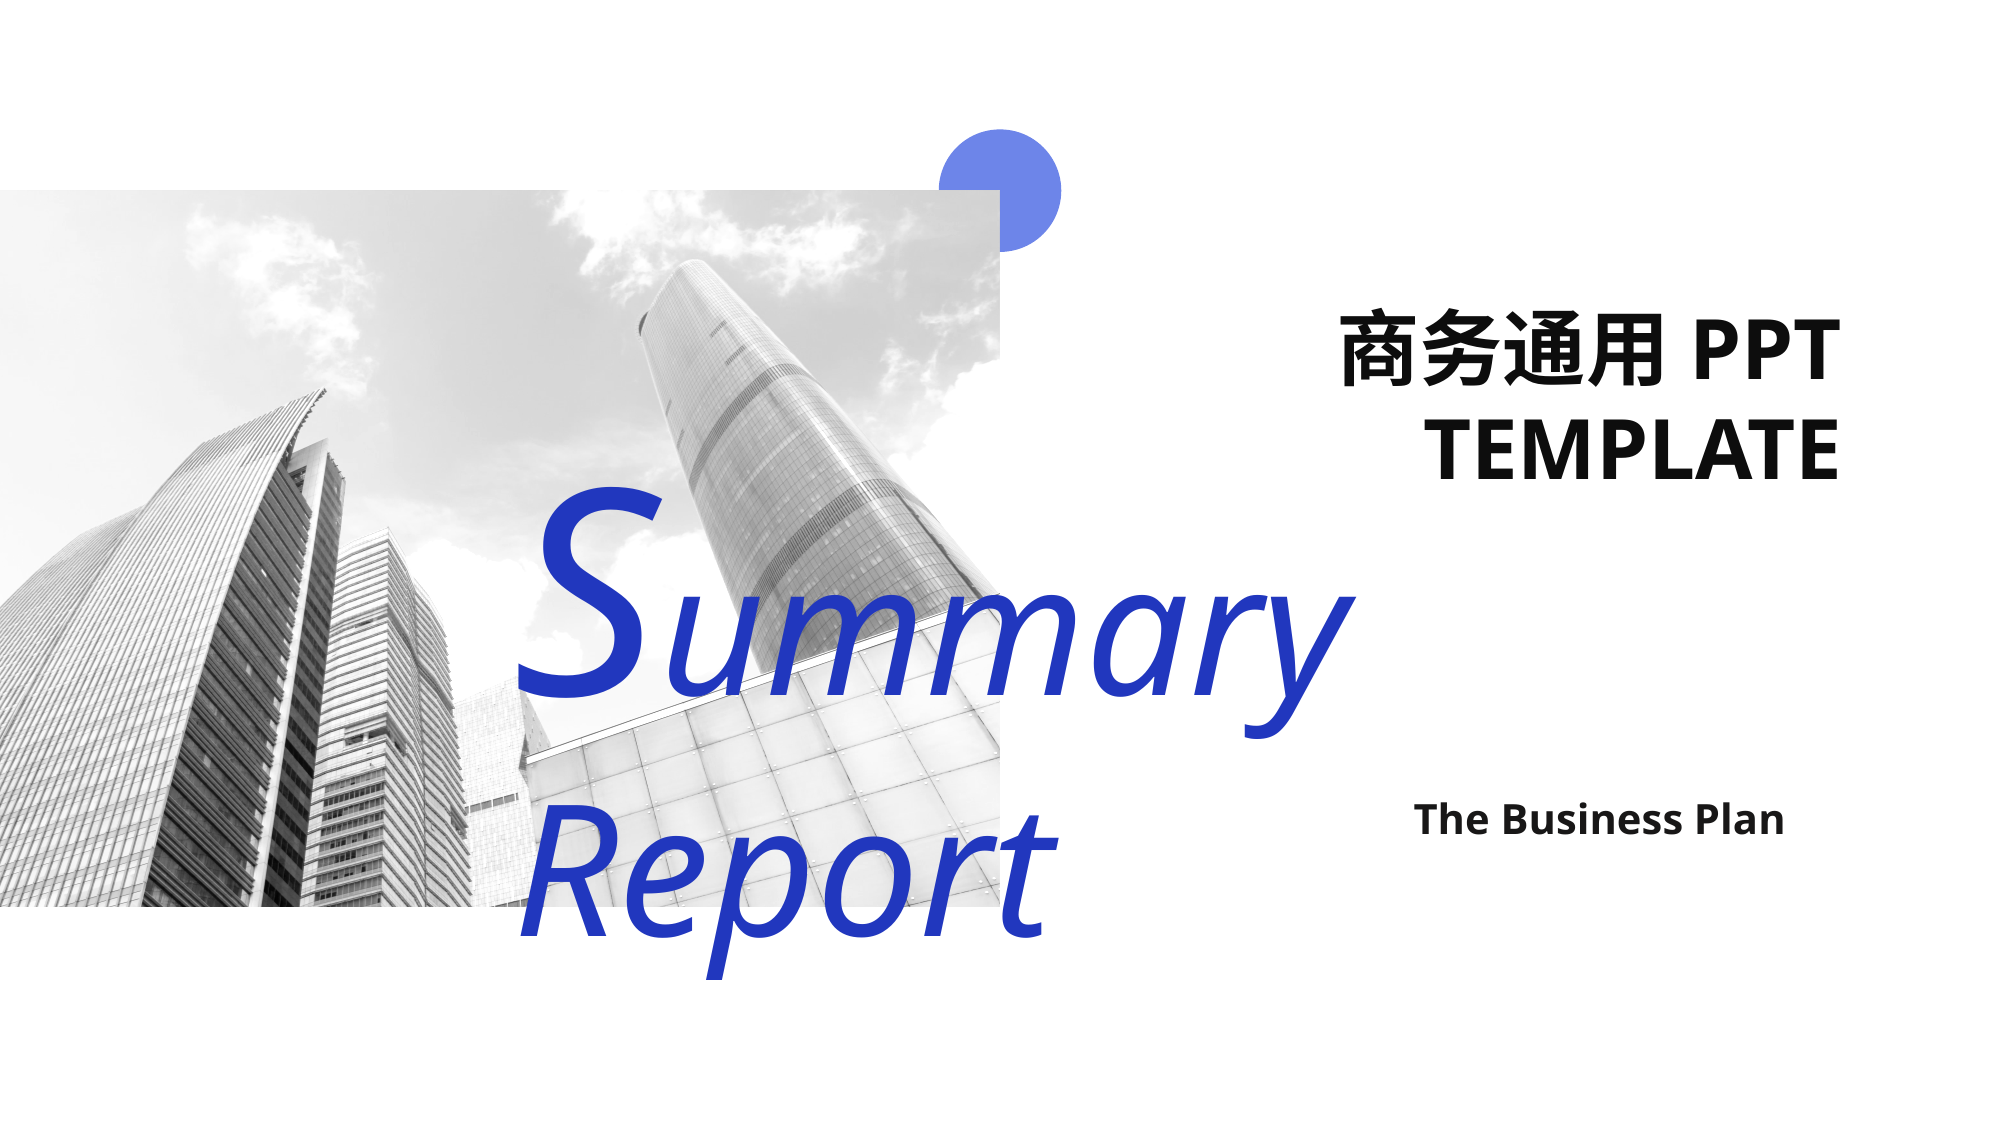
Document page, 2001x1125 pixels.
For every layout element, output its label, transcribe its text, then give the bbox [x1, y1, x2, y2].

text_box 商务通用PPT TEMPLATE [1193, 288, 1857, 504]
text_box Summary Report [499, 400, 1839, 981]
text_box The Business Plan [1413, 767, 1839, 843]
text_box [937, 128, 1063, 253]
picture [0, 190, 1000, 908]
